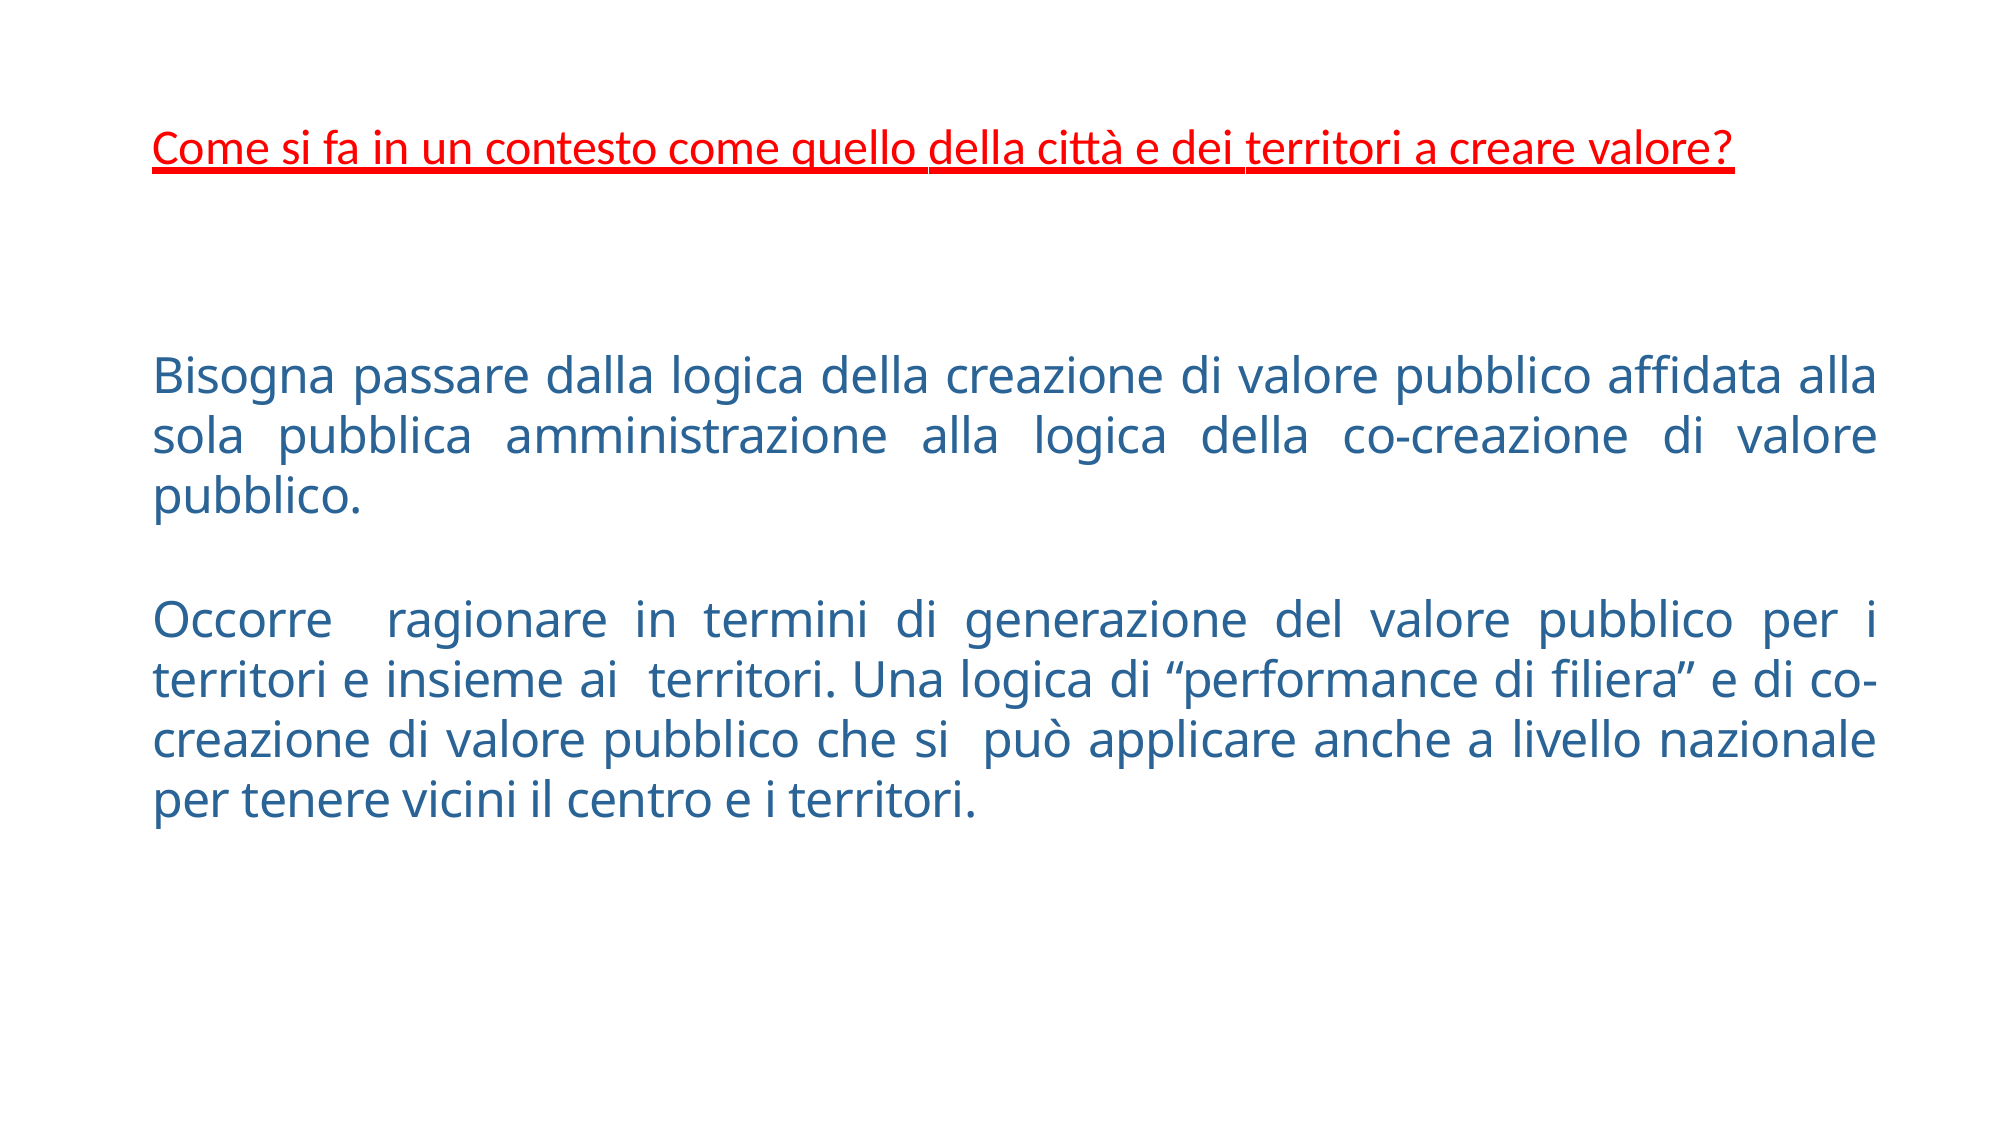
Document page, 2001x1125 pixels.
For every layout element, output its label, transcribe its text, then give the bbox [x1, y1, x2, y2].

text_box Bisogna passare dalla logica della creazione di valore pubblico affidata alla sola pubblica amministrazione alla logica della co-creazione di valore pubblico. Occorre ragionare in termini di generazione del valore pubblico per i territori e insieme ai territori. Una logica di “performance di filiera” e di co-creazione di valore pubblico che si può applicare anche a livello nazionale per tenere vicini il centro e i territori. [150, 341, 1877, 828]
title Come si fa in un contesto come quello della città e dei territori a creare valore? [150, 112, 1835, 303]
